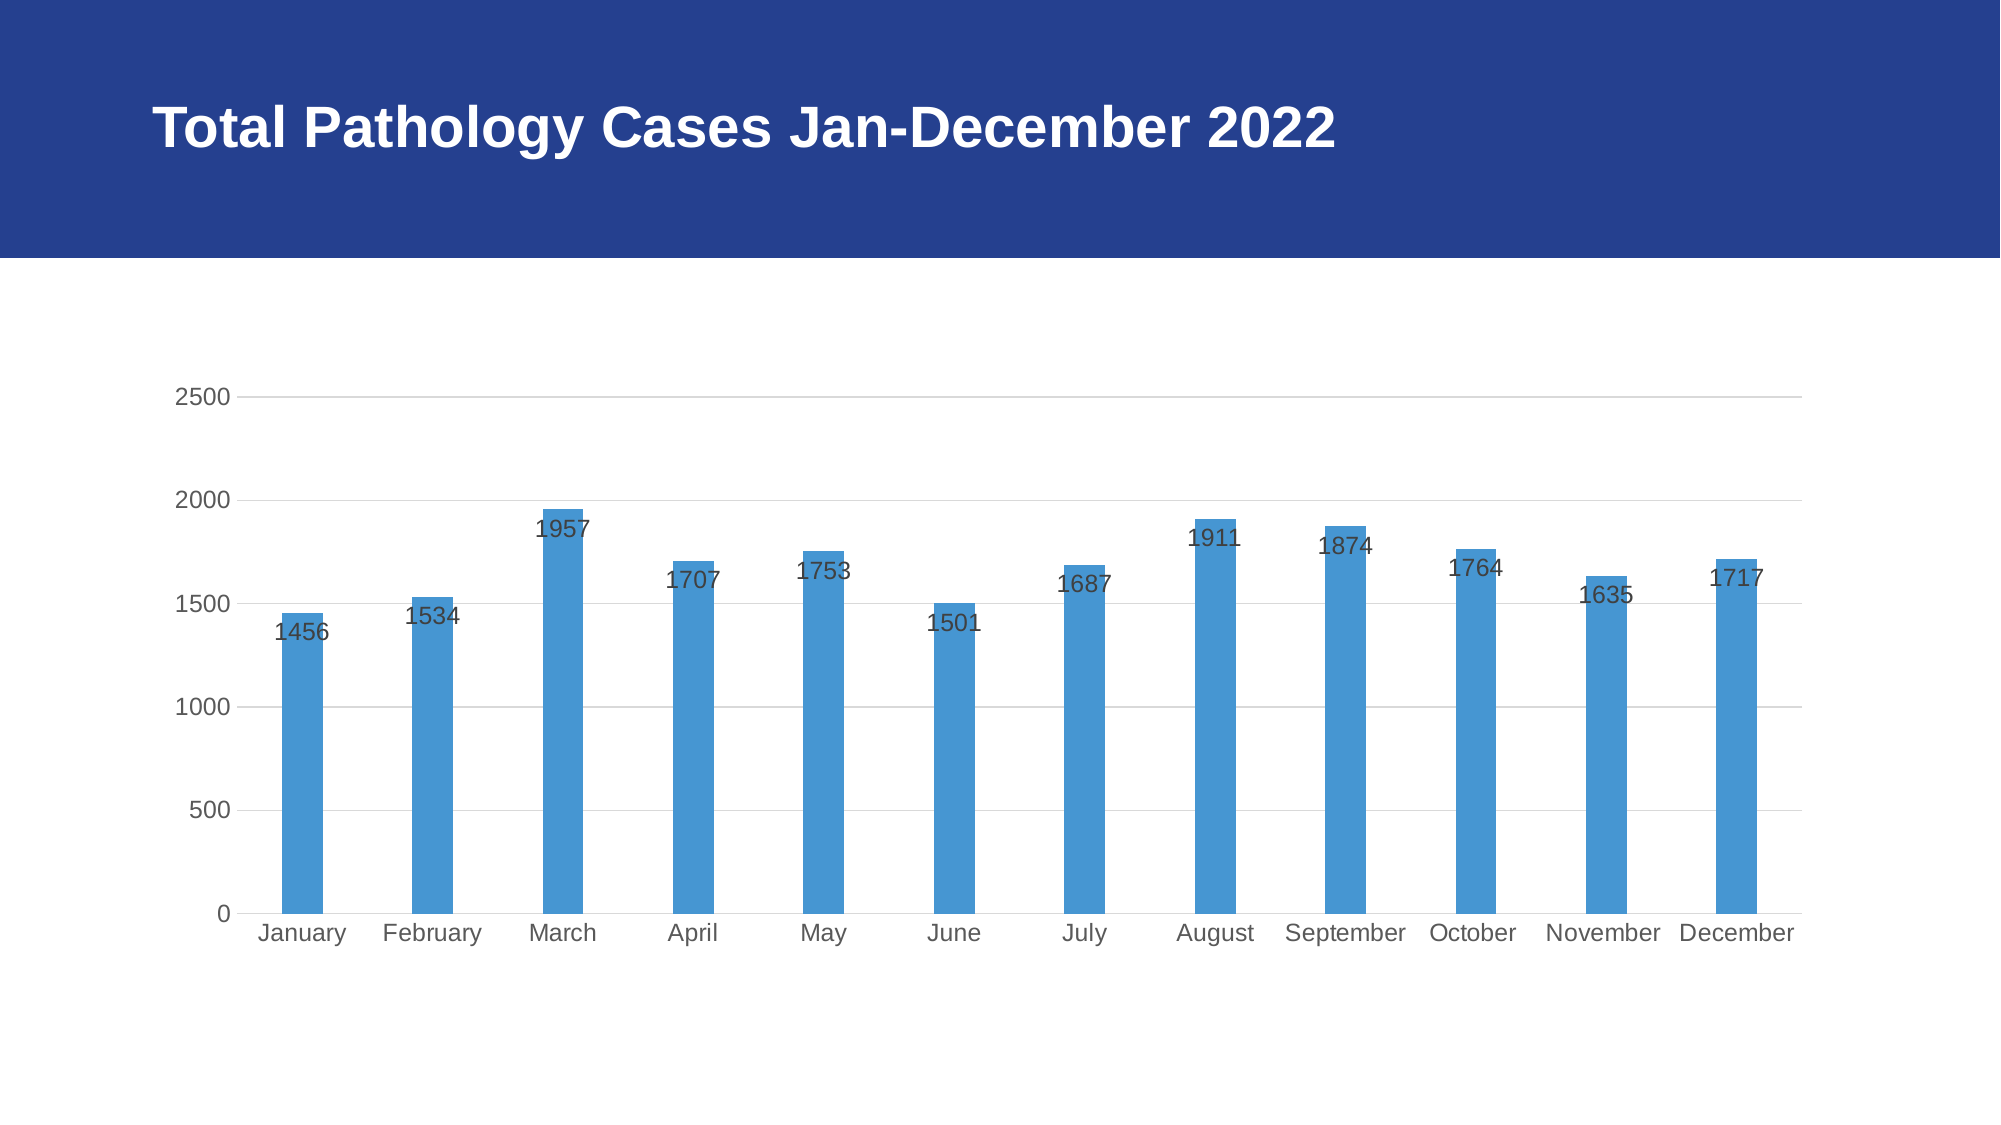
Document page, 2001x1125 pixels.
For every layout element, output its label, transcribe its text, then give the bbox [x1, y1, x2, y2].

chart [174, 378, 1826, 991]
title Total Pathology Cases Jan-December 2022 [137, 20, 1863, 238]
